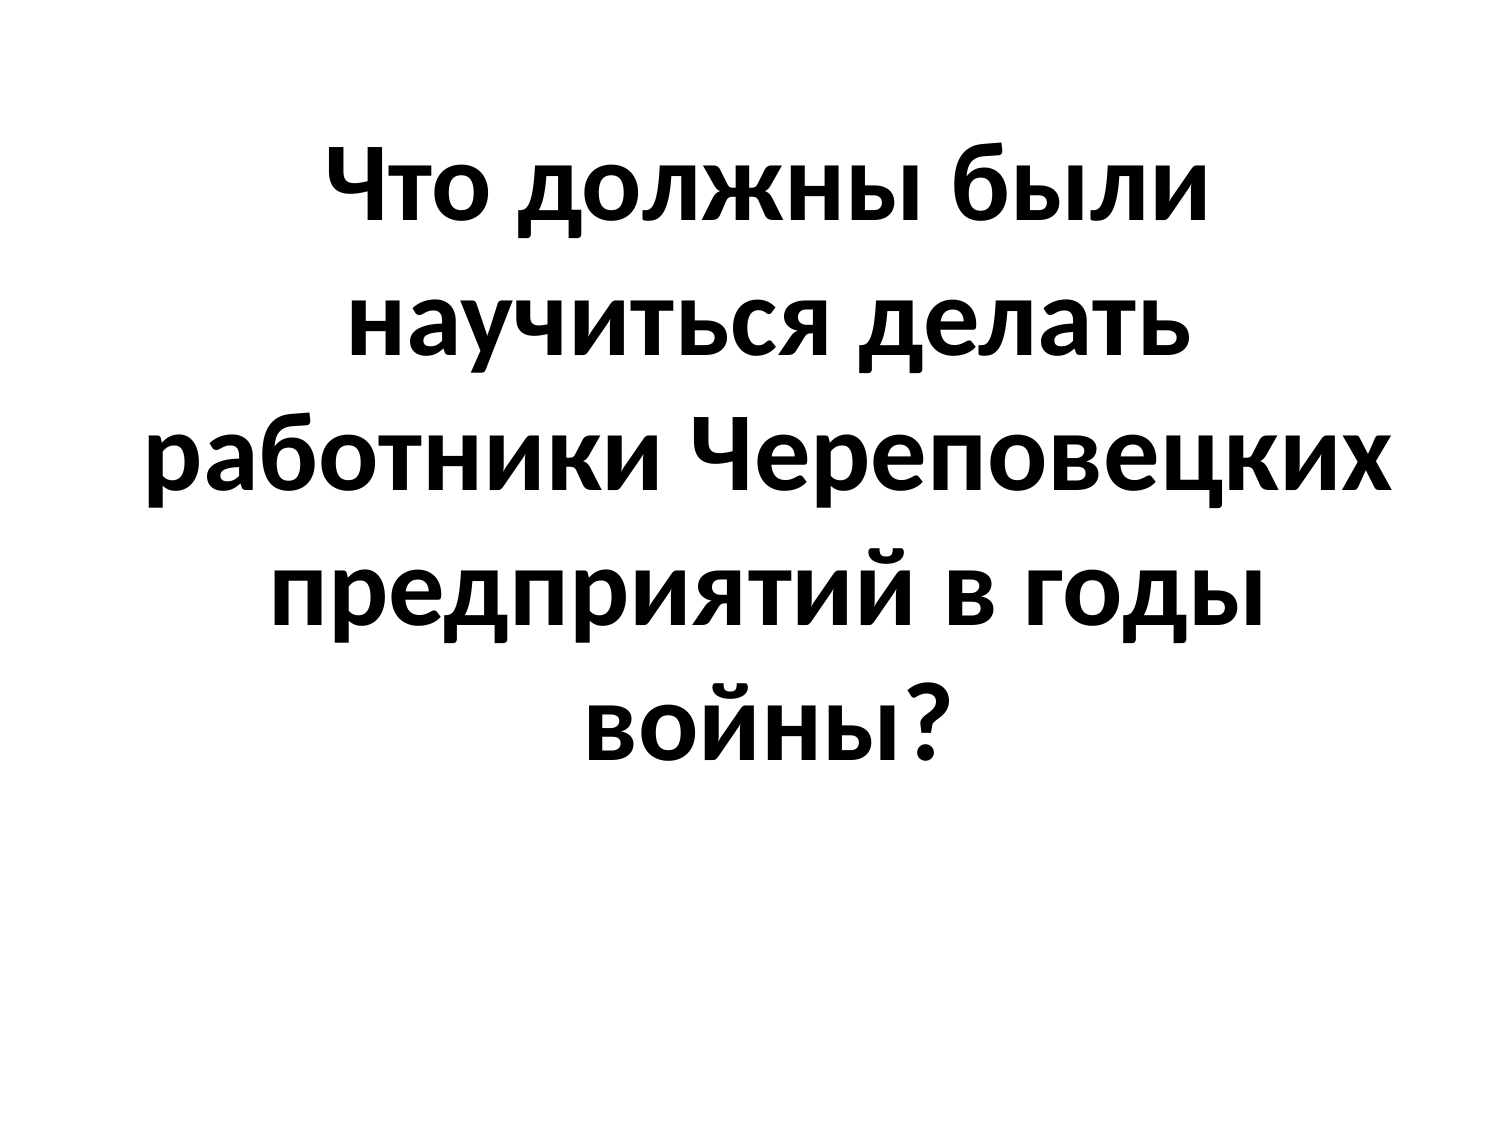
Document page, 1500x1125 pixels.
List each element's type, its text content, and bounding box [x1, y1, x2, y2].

title Что должны были научиться делать работники Череповецких предприятий в годы войны? [93, 351, 1444, 539]
